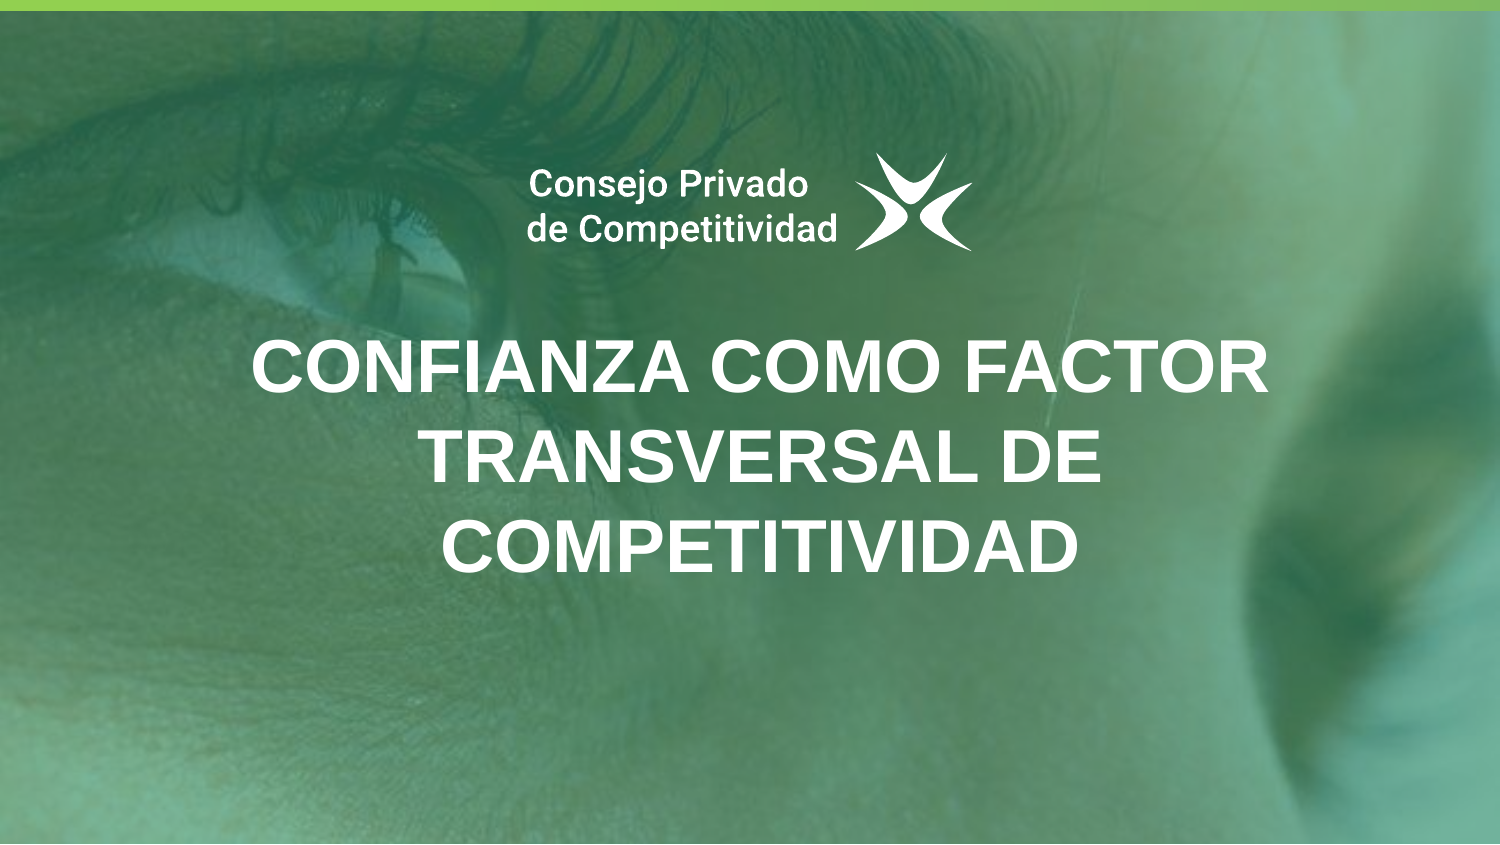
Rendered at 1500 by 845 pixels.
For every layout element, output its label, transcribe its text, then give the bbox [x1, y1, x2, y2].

text_box CONFIANZA COMO FACTOR TRANSVERSAL DE COMPETITIVIDAD [231, 309, 1291, 595]
